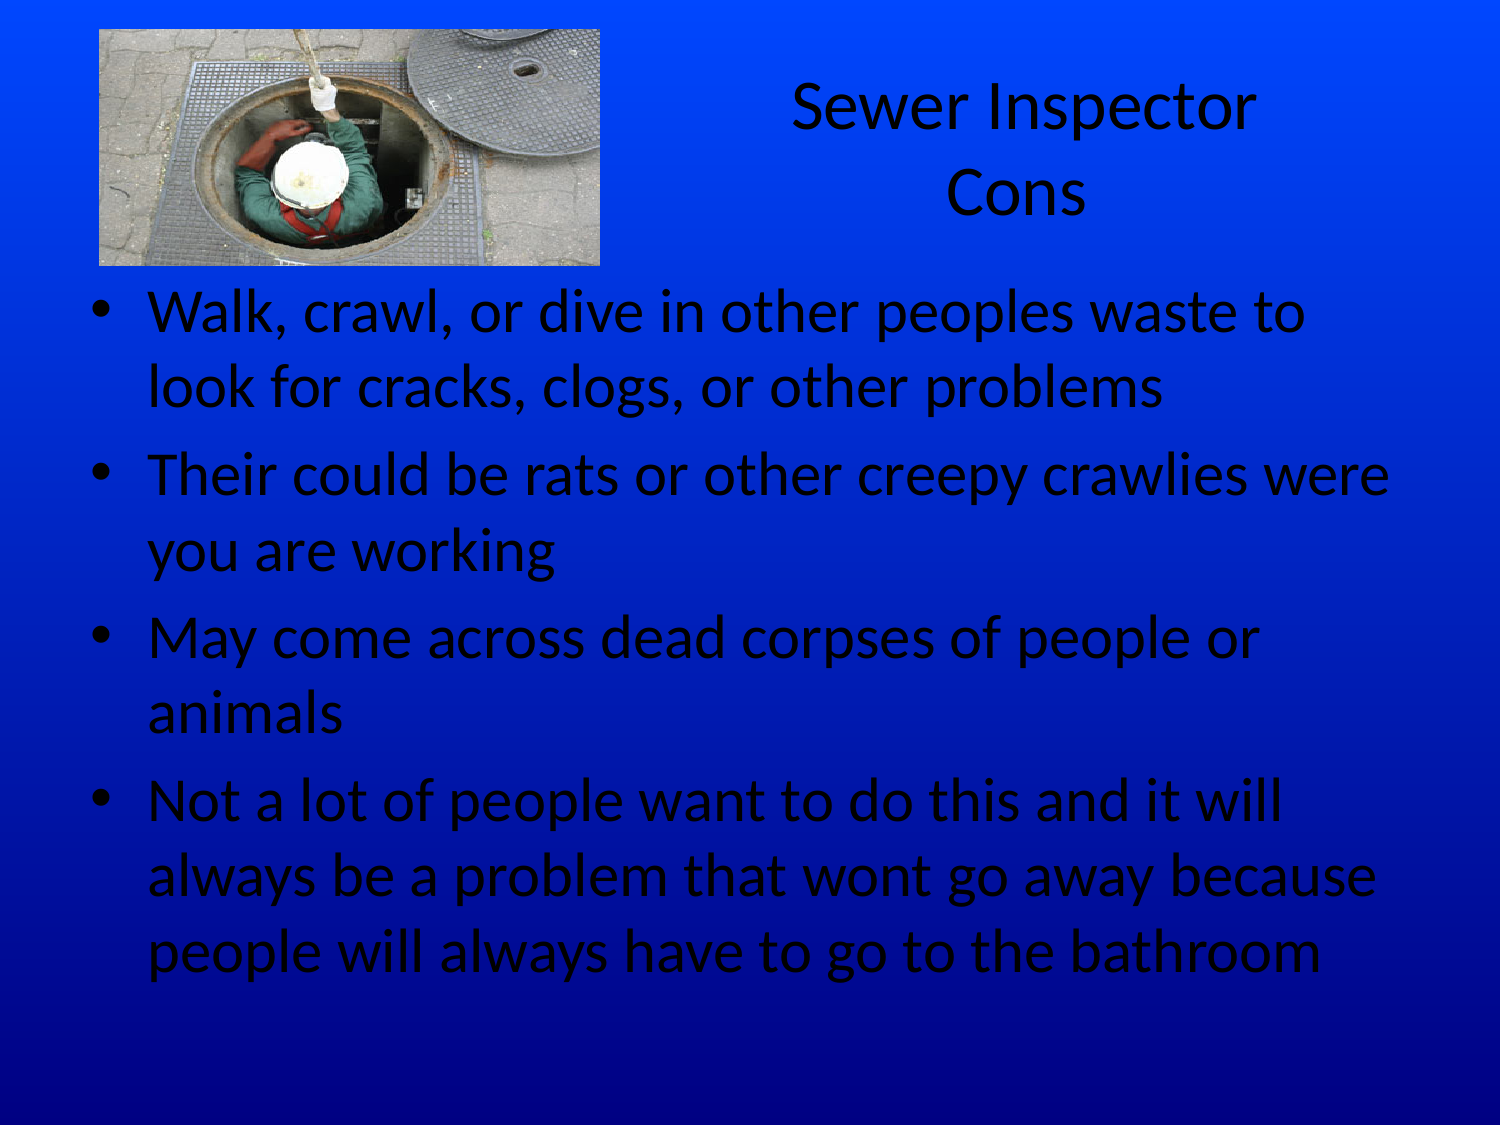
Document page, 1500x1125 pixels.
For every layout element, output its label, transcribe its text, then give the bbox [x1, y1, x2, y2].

picture [99, 29, 601, 267]
list Walk, crawl, or dive in other peoples waste to look for cracks, clogs, or other problems Their could be rats or other creepy crawlies were you are working May come across dead corpses of people or animals Not a lot of people want to do this and it will always be a problem that wont go away because people will always have to go to the bathroom [75, 262, 1425, 1005]
title Sewer Inspector Cons [604, 50, 1500, 238]
